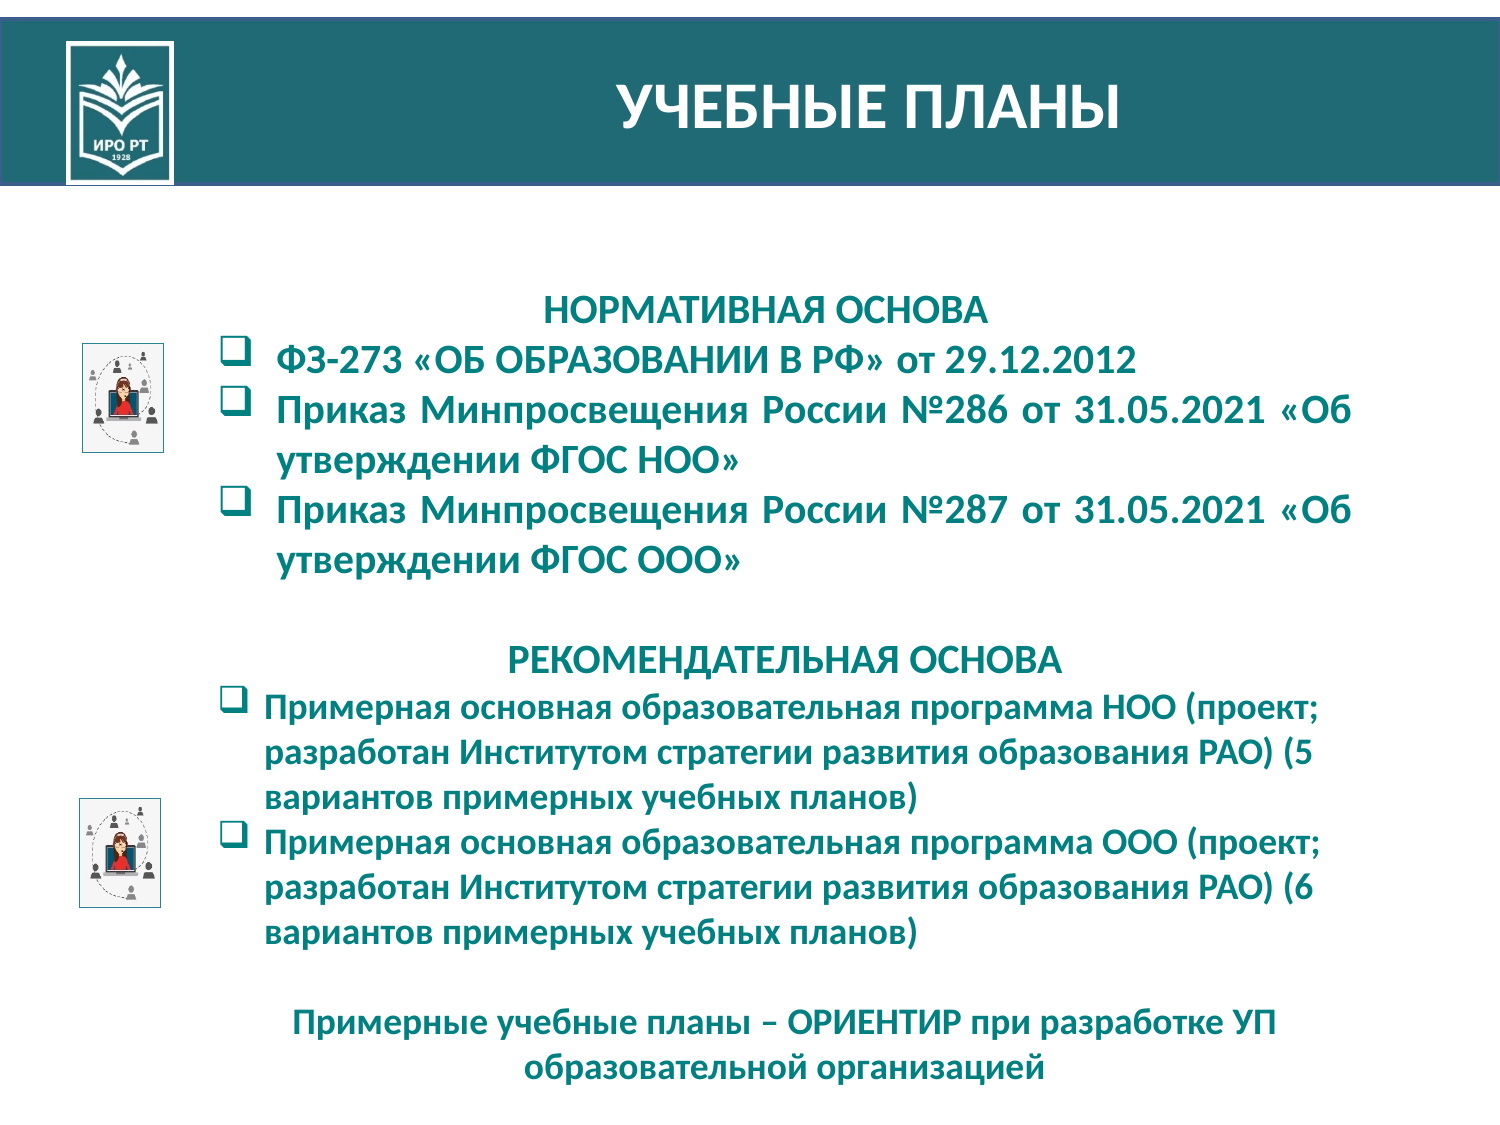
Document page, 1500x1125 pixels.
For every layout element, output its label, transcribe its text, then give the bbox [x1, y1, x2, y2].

picture [82, 343, 165, 453]
picture [79, 798, 161, 908]
text_box УЧЕБНЫЕ ПЛАНЫ [0, 17, 1500, 186]
picture [65, 41, 175, 185]
text_box НОРМАТИВНАЯ ОСНОВА ФЗ-273 «ОБ ОБРАЗОВАНИИ В РФ» от 29.12.2012 Приказ Минпросвещения России №286 от 31.05.2021 «Об утверждении ФГОС НОО» Приказ Минпросвещения России №287 от 31.05.2021 «Об утверждении ФГОС ООО» РЕКОМЕНДАТЕЛЬНАЯ ОСНОВА Примерная основная образовательная программа НОО (проект; разработан Институтом стратегии развития образования РАО) (5 вариантов примерных учебных планов) Примерная основная образовательная программа ООО (проект; разработан Институтом стратегии развития образования РАО) (6 вариантов примерных учебных планов) Примерные учебные планы – ОРИЕНТИР при разработке УП образовательной организацией [173, 274, 1368, 1125]
